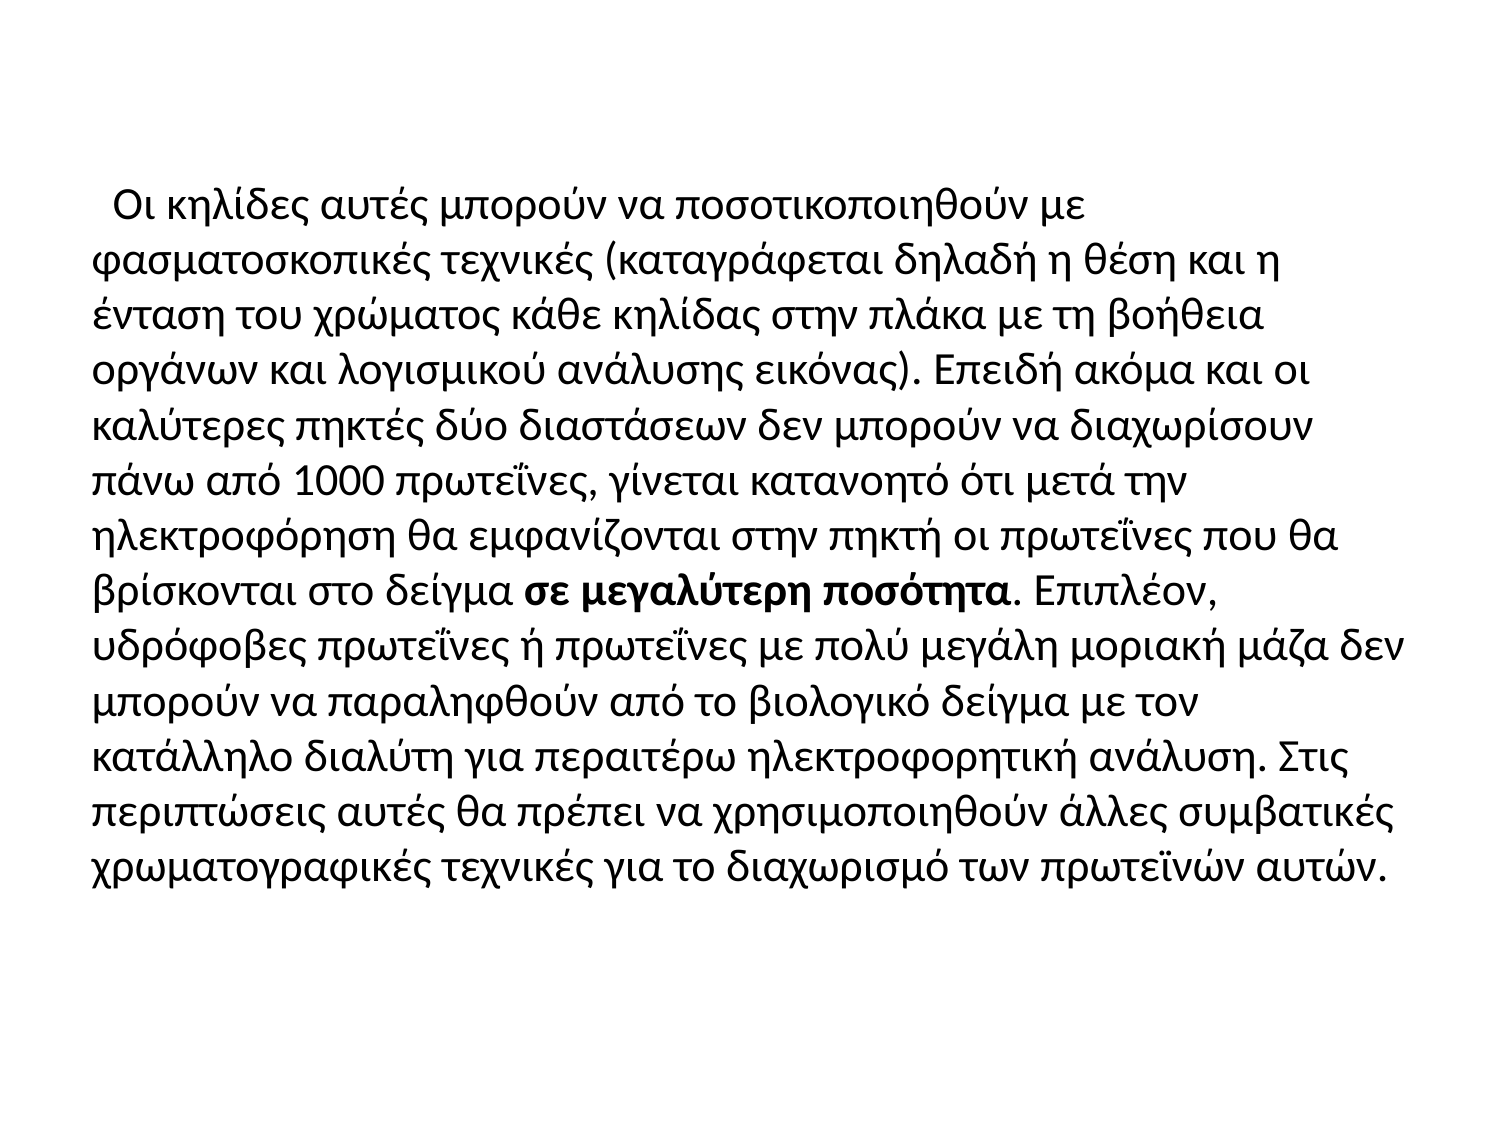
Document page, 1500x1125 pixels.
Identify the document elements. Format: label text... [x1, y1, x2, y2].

list Οι κηλίδες αυτές μπορούν να ποσοτικοποιηθούν με φασματοσκοπικές τεχνικές (καταγράφεται δηλαδή η θέση και η ένταση του χρώματος κάθε κηλίδας στην πλάκα με τη βοήθεια οργάνων και λογισμικού ανάλυσης εικόνας). Επειδή ακόμα και οι καλύτερες πηκτές δύο διαστάσεων δεν μπορούν να διαχωρίσουν πάνω από 1000 πρωτεΐνες, γίνεται κατανοητό ότι μετά την ηλεκτροφόρηση θα εμφανίζονται στην πηκτή οι πρωτεΐνες που θα βρίσκονται στο δείγμα σε μεγαλύτερη ποσότητα. Επιπλέον, υδρόφοβες πρωτεΐνες ή πρωτεΐνες με πολύ μεγάλη μοριακή μάζα δεν μπορούν να παραληφθούν από το βιολογικό δείγμα με τον κατάλληλο διαλύτη για περαιτέρω ηλεκτροφορητική ανάλυση. Στις περιπτώσεις αυτές θα πρέπει να χρησιμοποιηθούν άλλες συμβατικές χρωματογραφικές τεχνικές για το διαχωρισμό των πρωτεϊνών αυτών. [76, 101, 1427, 941]
